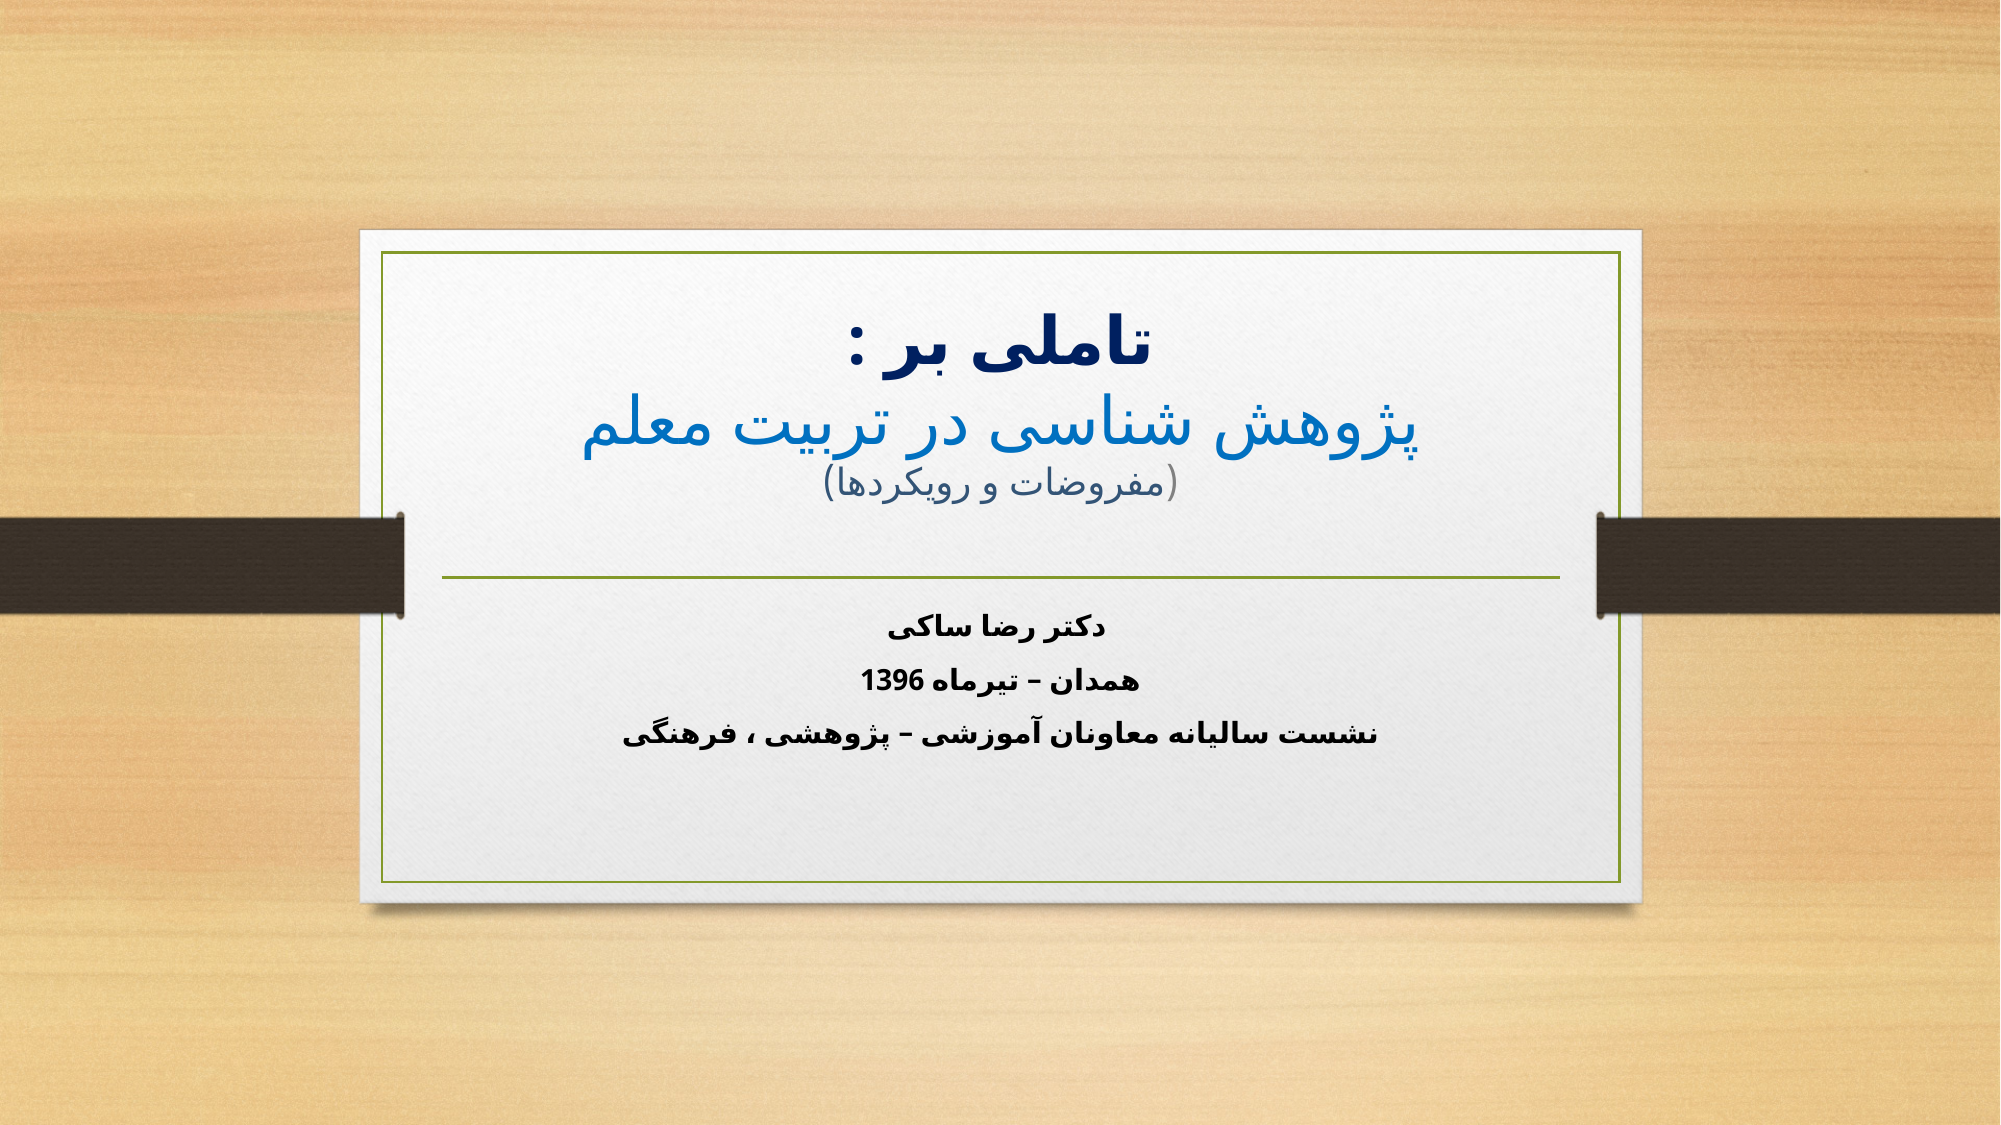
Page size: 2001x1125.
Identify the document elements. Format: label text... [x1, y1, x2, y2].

title تاملی بر : پژوهش شناسی در تربیت معلم (مفروضات و رویکردها) [441, 306, 1560, 556]
subtitle دکتر رضا ساکی همدان – تیرماه 1396 نشست سالیانه معاونان آموزشی – پژوهشی ، فرهنگی [441, 600, 1560, 817]
picture [0, 0, 2001, 1125]
